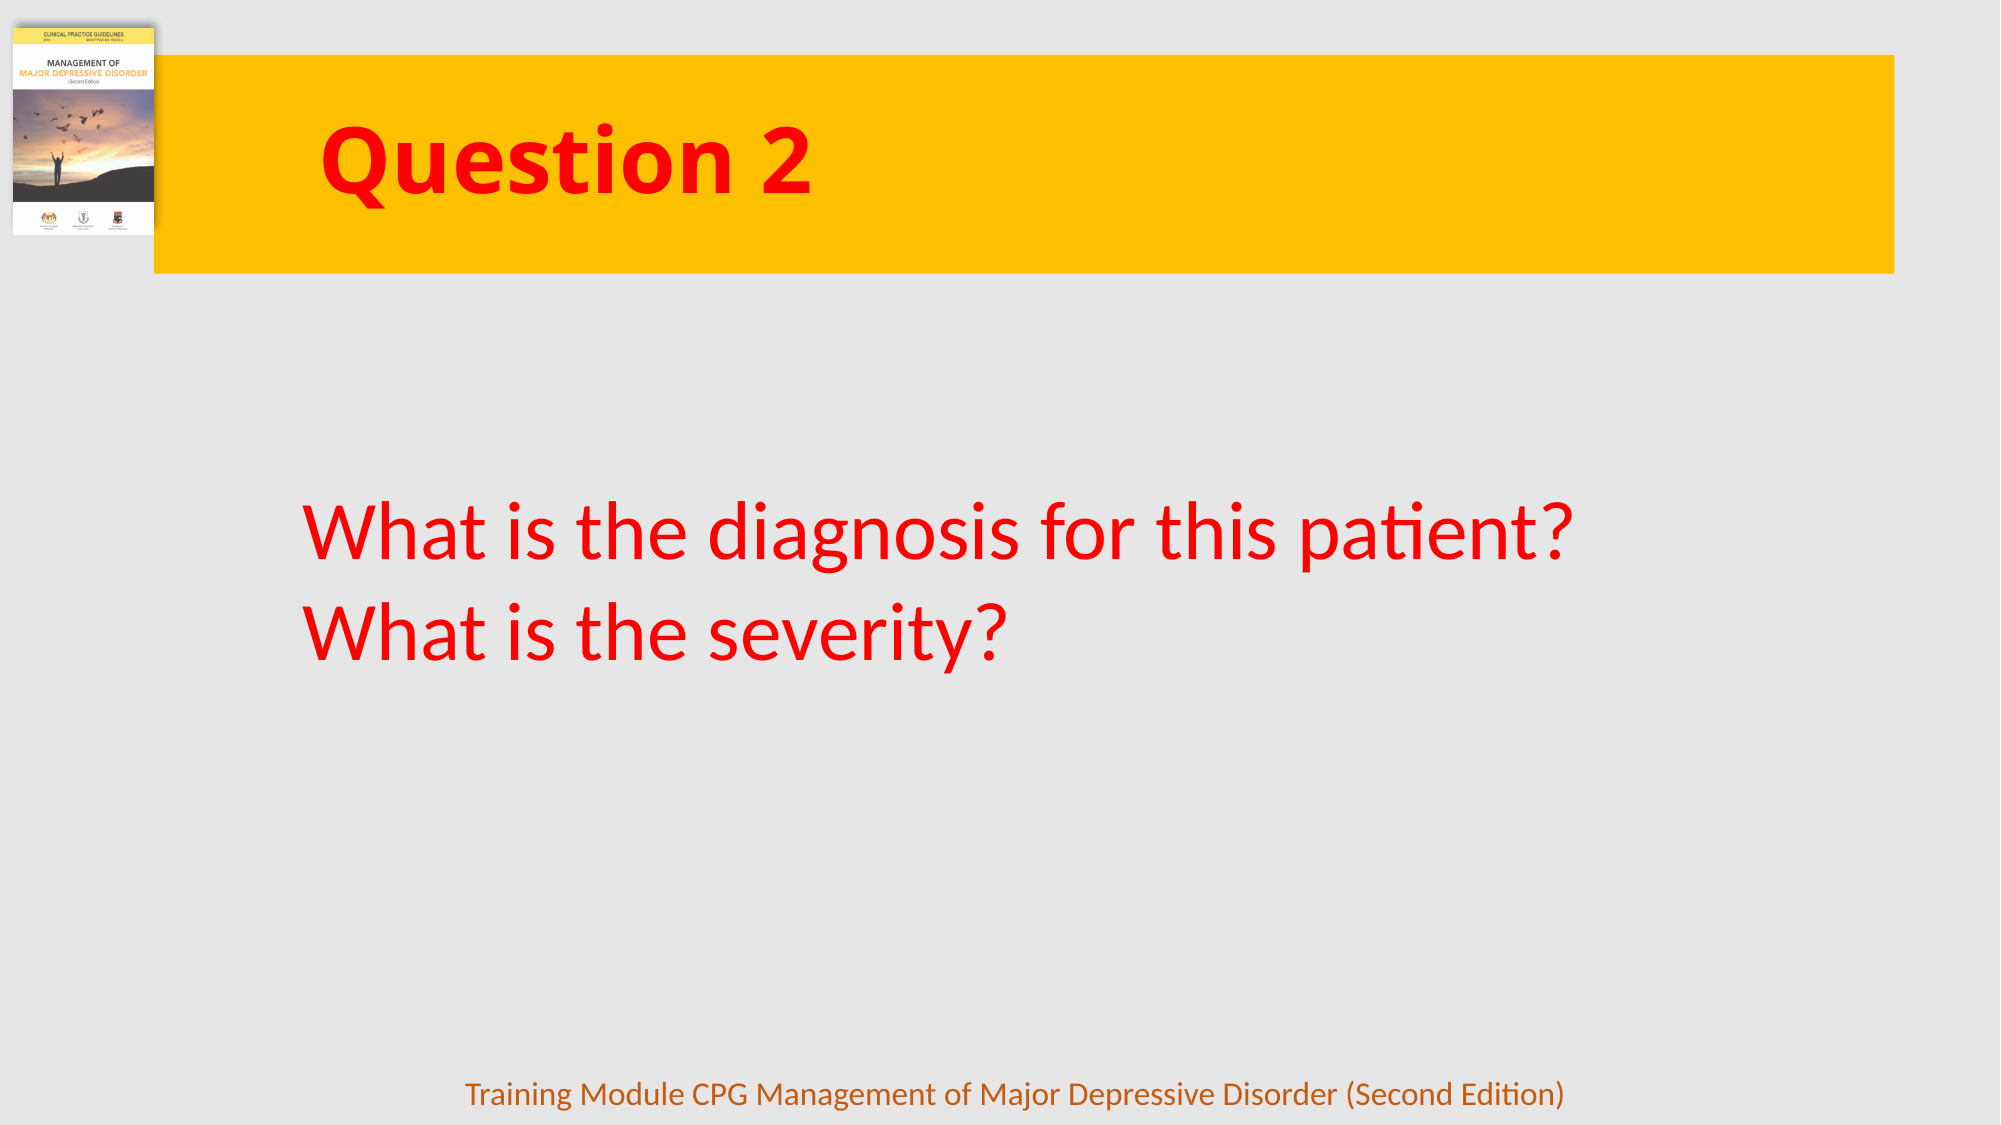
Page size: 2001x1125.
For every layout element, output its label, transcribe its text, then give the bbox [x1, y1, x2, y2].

title Question 2 [153, 54, 1895, 274]
list What is the diagnosis for this patient? What is the severity? [137, 299, 1863, 1014]
picture [13, 28, 154, 235]
text_box Training Module CPG Management of Major Depressive Disorder (Second Edition) [450, 1065, 1832, 1120]
